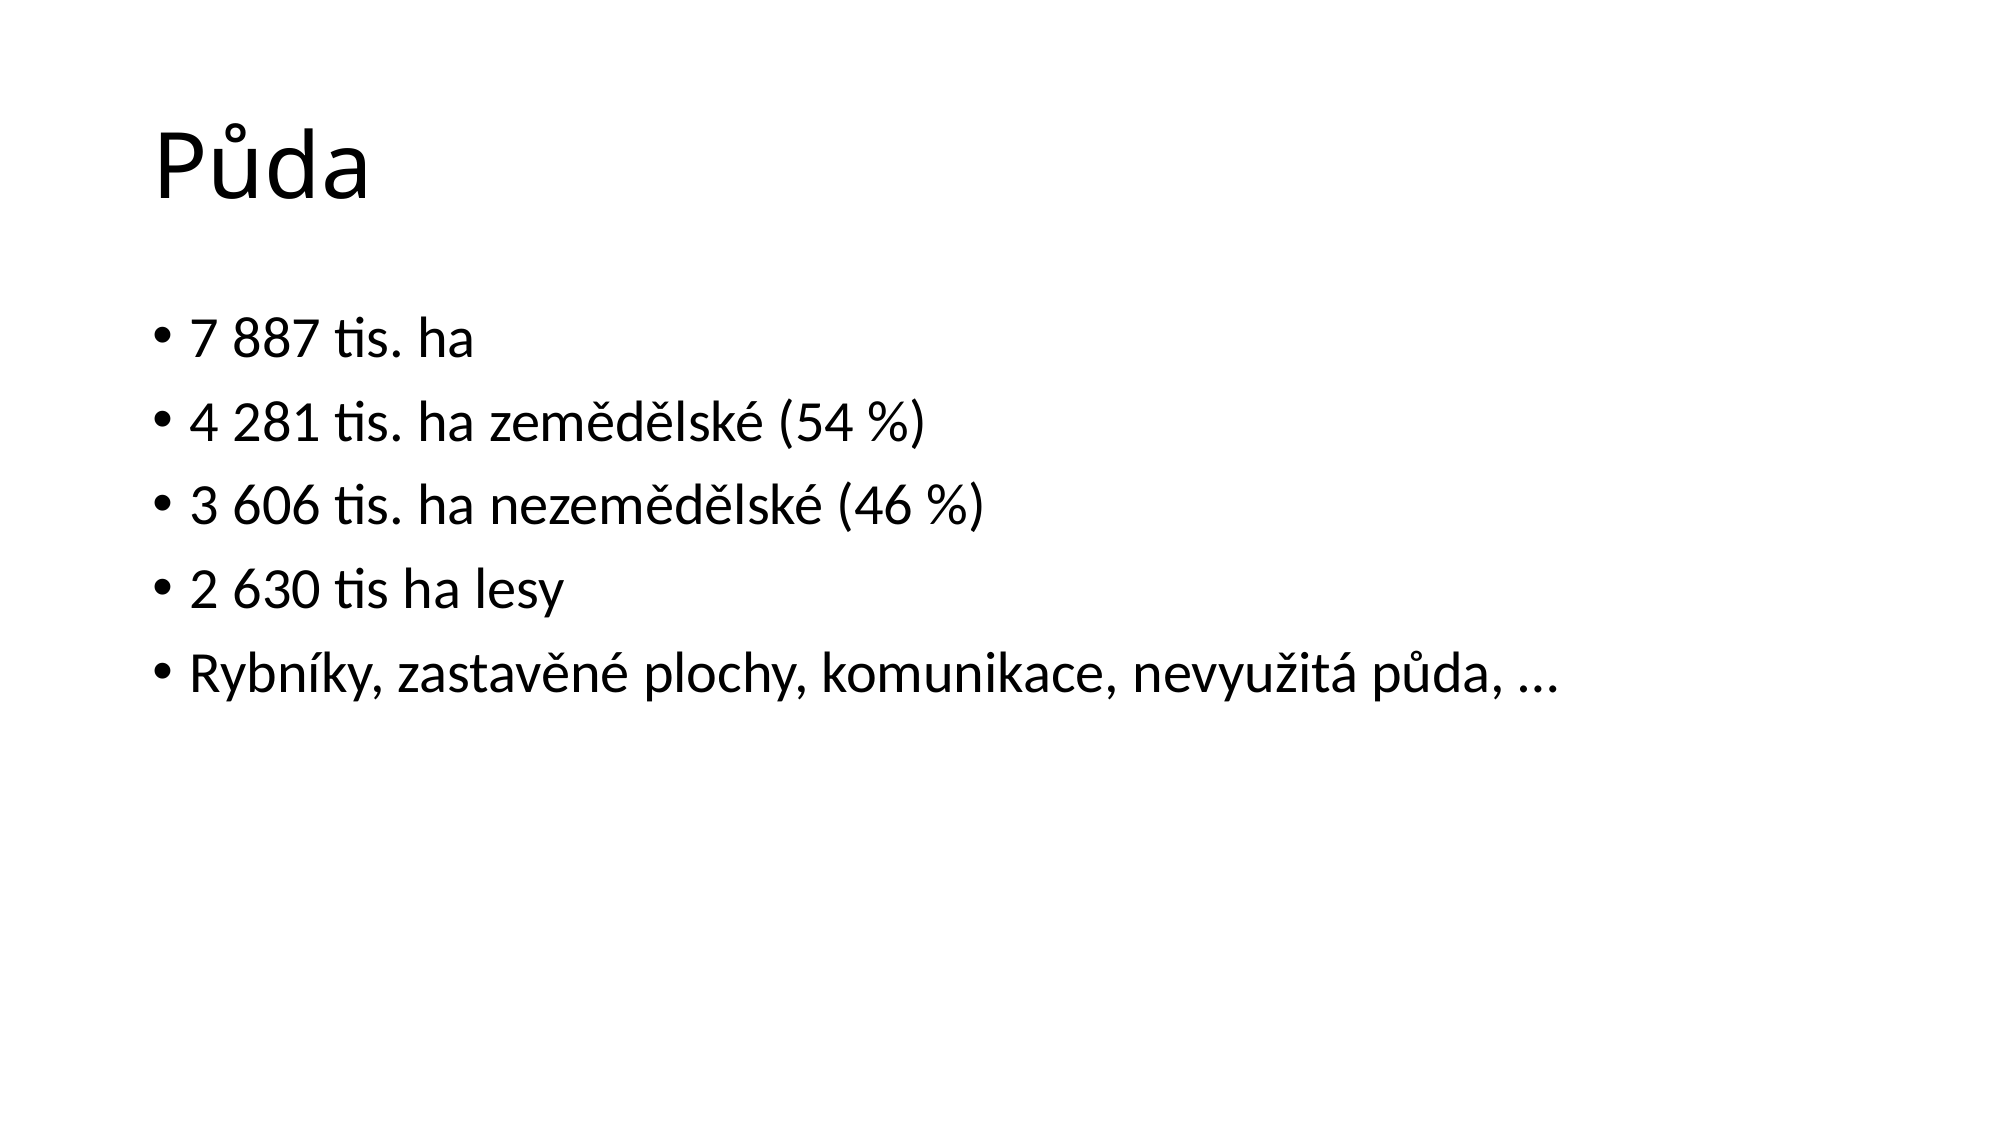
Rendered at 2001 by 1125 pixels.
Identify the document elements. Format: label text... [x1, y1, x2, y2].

title Půda [137, 59, 1863, 278]
list 7 887 tis. ha 4 281 tis. ha zemědělské (54 %) 3 606 tis. ha nezemědělské (46 %) 2 630 tis ha lesy Rybníky, zastavěné plochy, komunikace, nevyužitá půda, … [137, 299, 1863, 1014]
